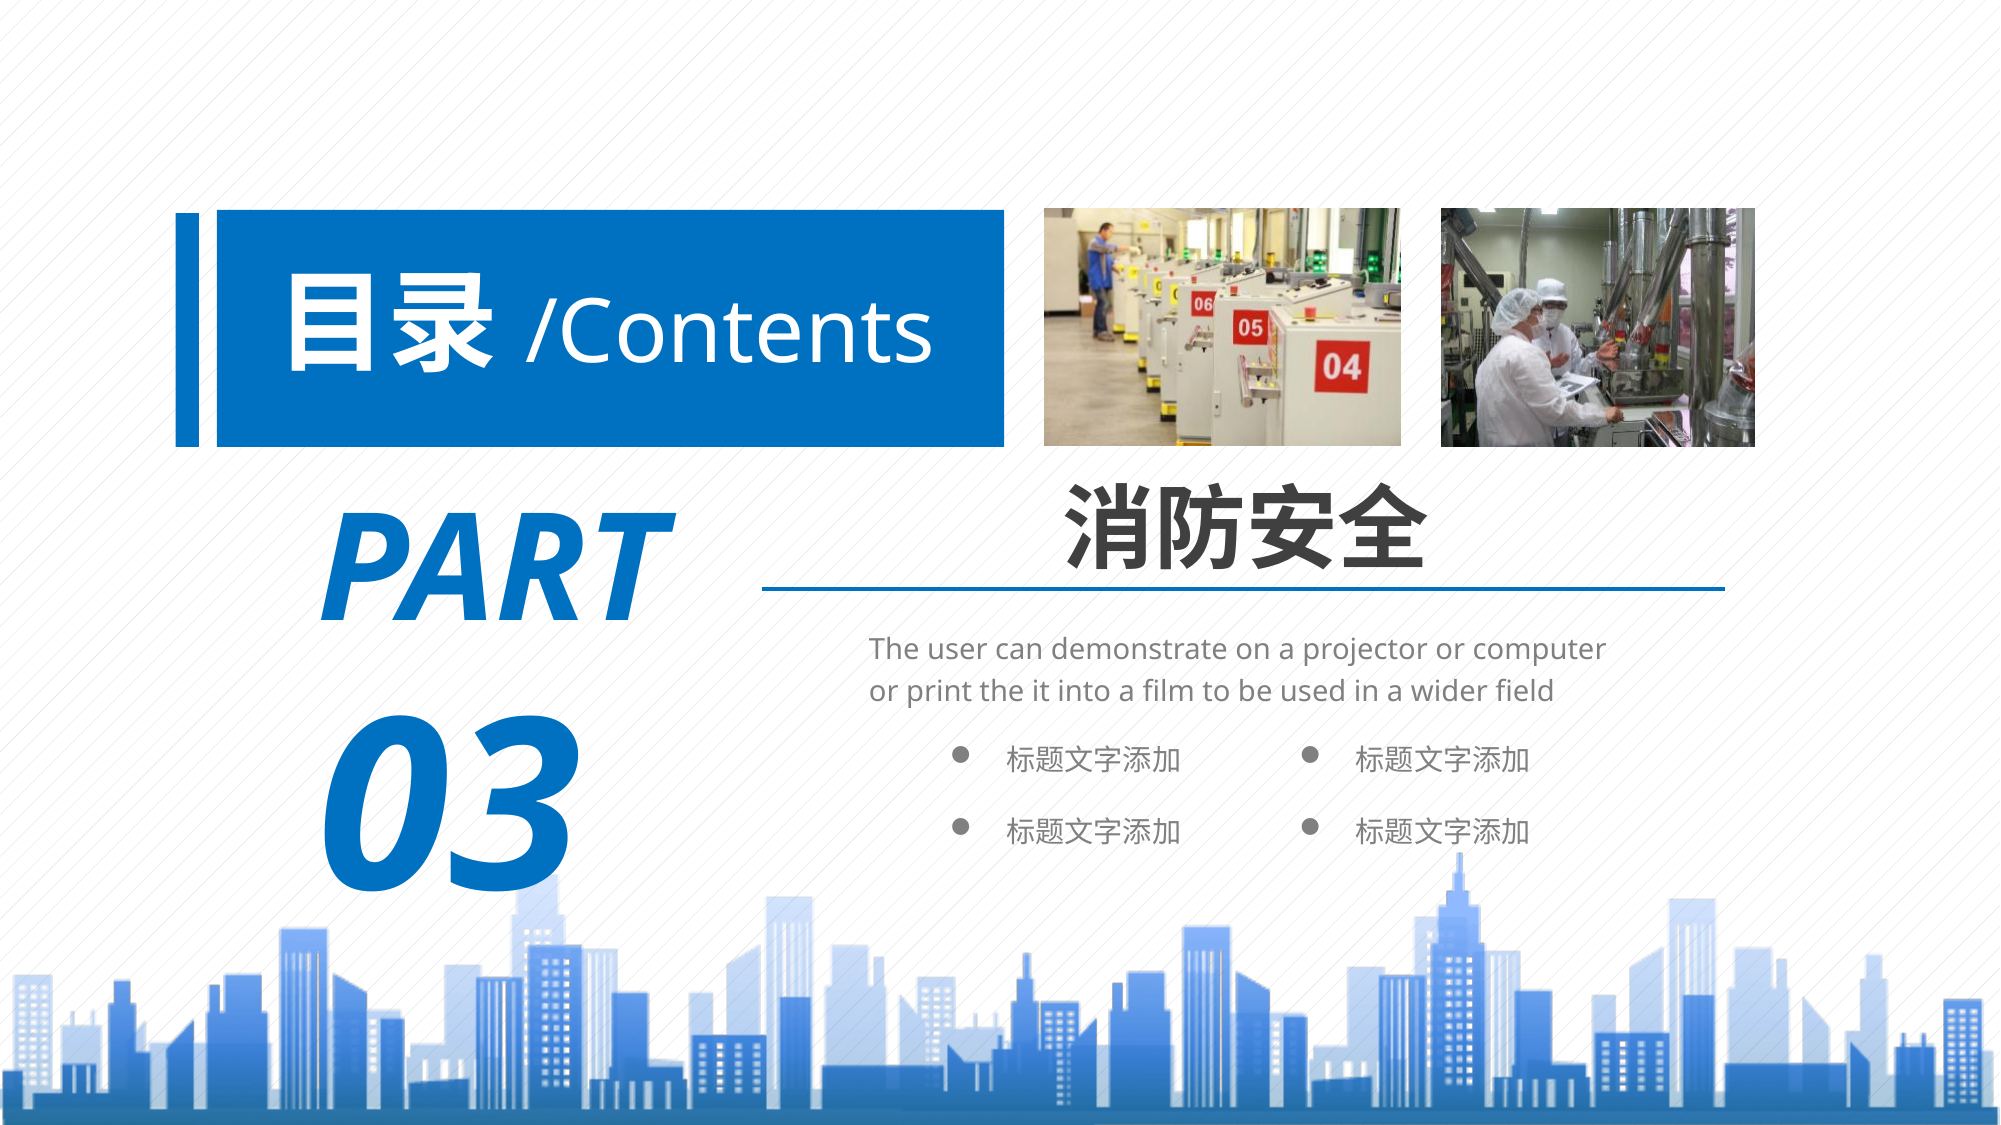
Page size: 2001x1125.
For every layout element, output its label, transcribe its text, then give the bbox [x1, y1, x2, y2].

picture [1441, 208, 1755, 447]
text_box [216, 209, 1005, 448]
text_box 标题文字添加 [935, 806, 1197, 856]
text_box The user can demonstrate on a projector or computer or print the it into a film to be used in a wider field [854, 616, 1639, 715]
text_box PART 03 [302, 462, 682, 946]
picture [1044, 208, 1401, 446]
picture [0, 782, 2000, 1125]
text_box [174, 212, 200, 448]
text_box 标题文字添加 [935, 733, 1197, 784]
text_box 消防安全 [1048, 462, 1445, 588]
text_box 标题文字添加 [1284, 806, 1547, 856]
text_box 标题文字添加 [1284, 733, 1547, 784]
text_box 目录/Contents [261, 244, 1044, 392]
